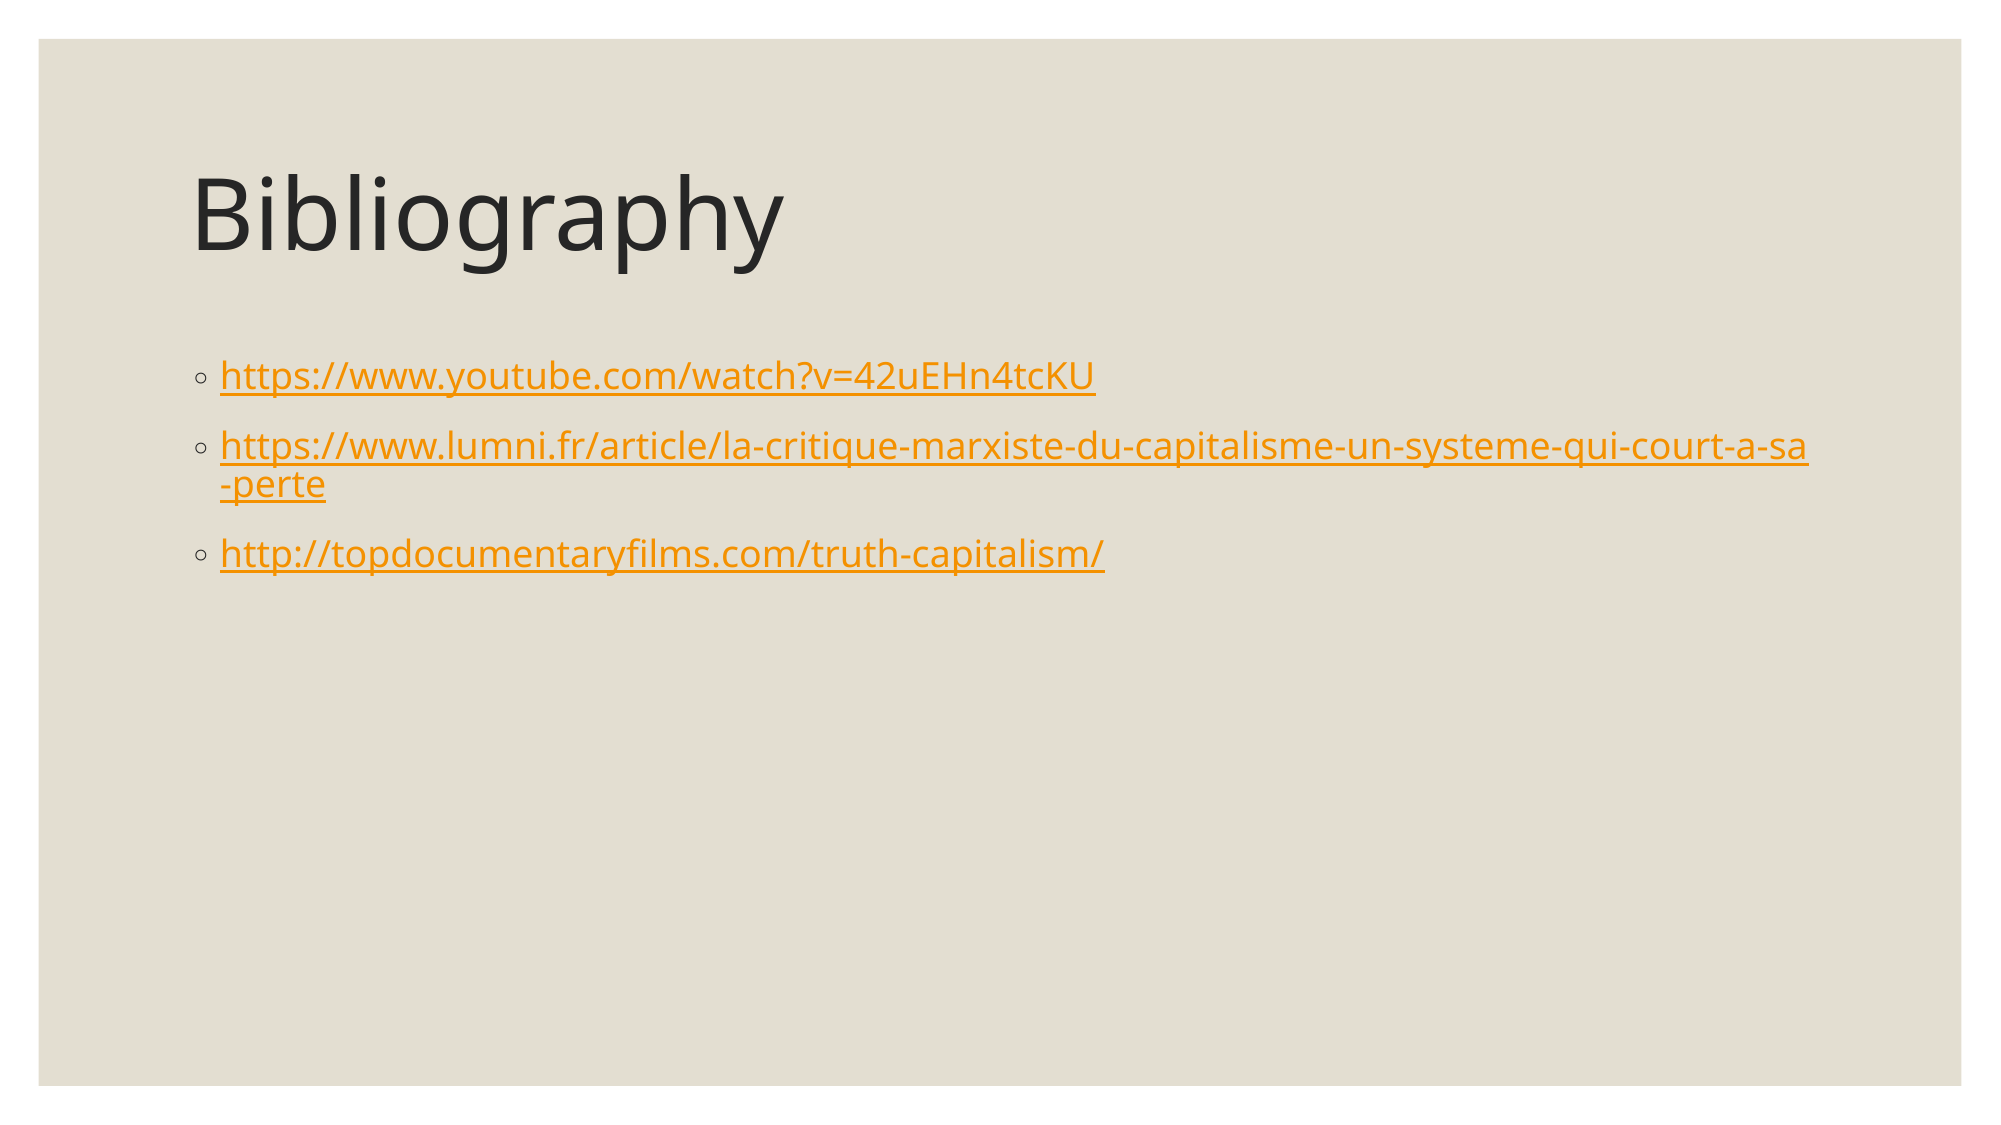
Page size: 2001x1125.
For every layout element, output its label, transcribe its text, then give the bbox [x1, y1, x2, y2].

title Bibliography [174, 105, 1825, 331]
list https://www.youtube.com/watch?v=42uEHn4tcKU https://www.lumni.fr/article/la-critique-marxiste-du-capitalisme-un-systeme-qui-court-a-sa-perte http://topdocumentaryfilms.com/truth-capitalism/ [174, 345, 1825, 990]
